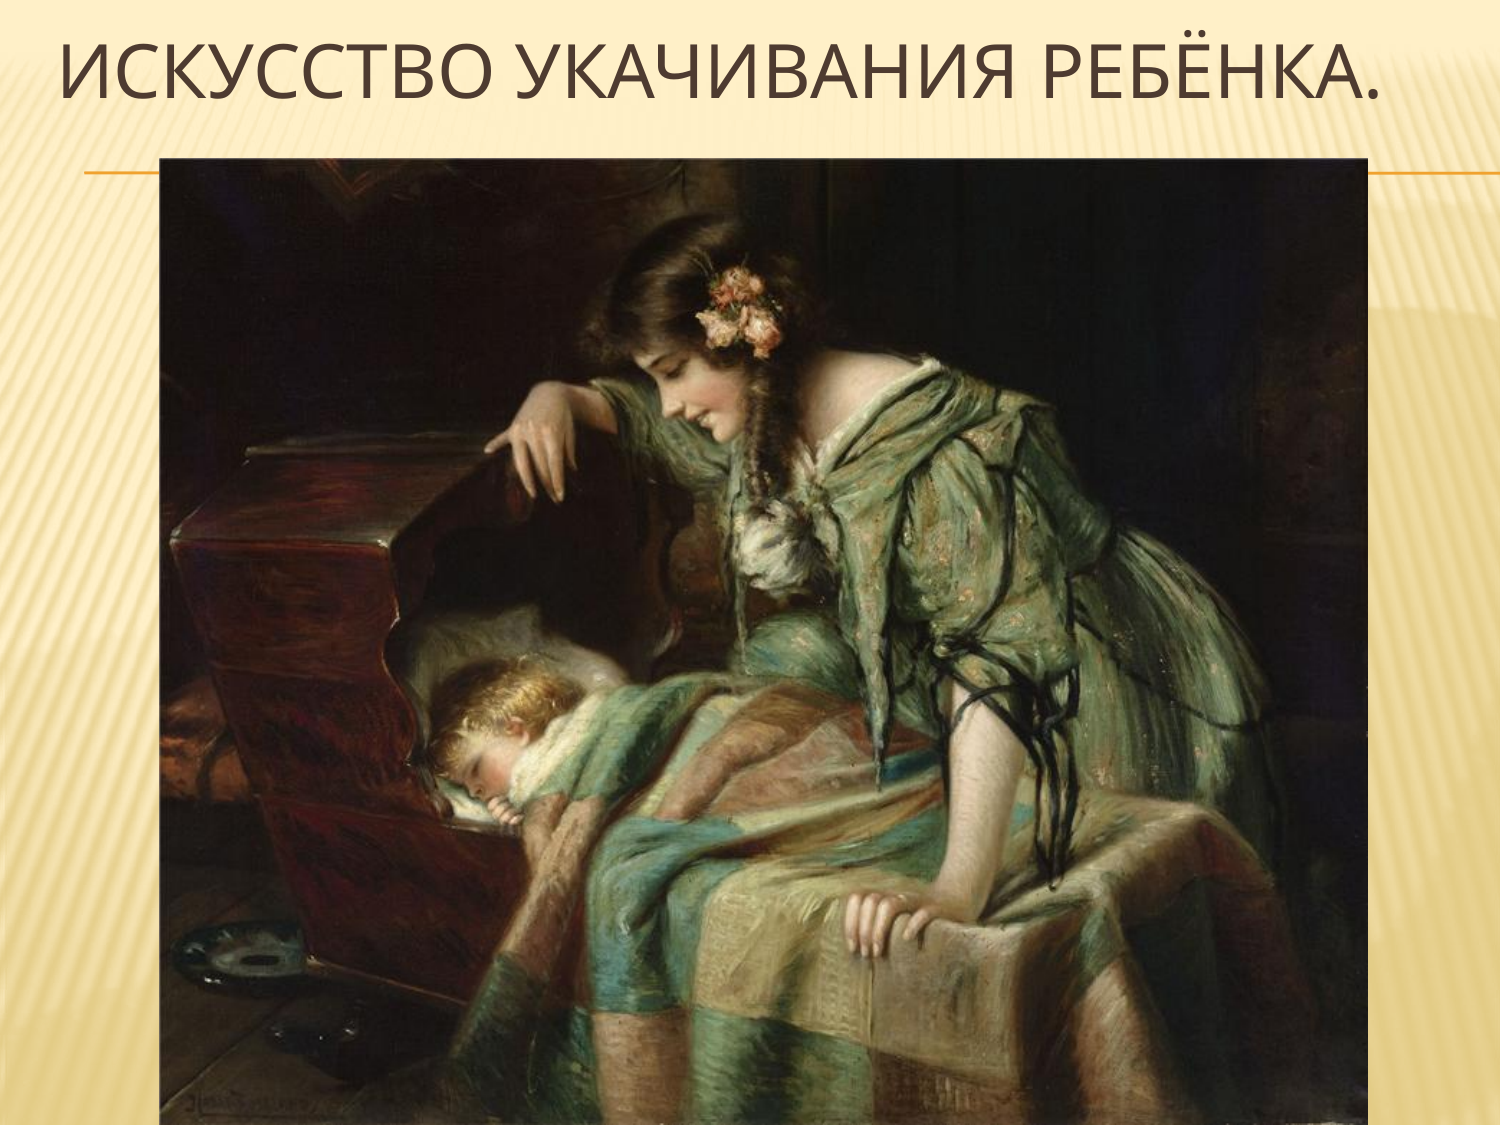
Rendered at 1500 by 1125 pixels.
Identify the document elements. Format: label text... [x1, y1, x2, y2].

picture [159, 158, 1368, 1125]
title Искусство укачивания ребёнка. [41, 0, 1467, 138]
